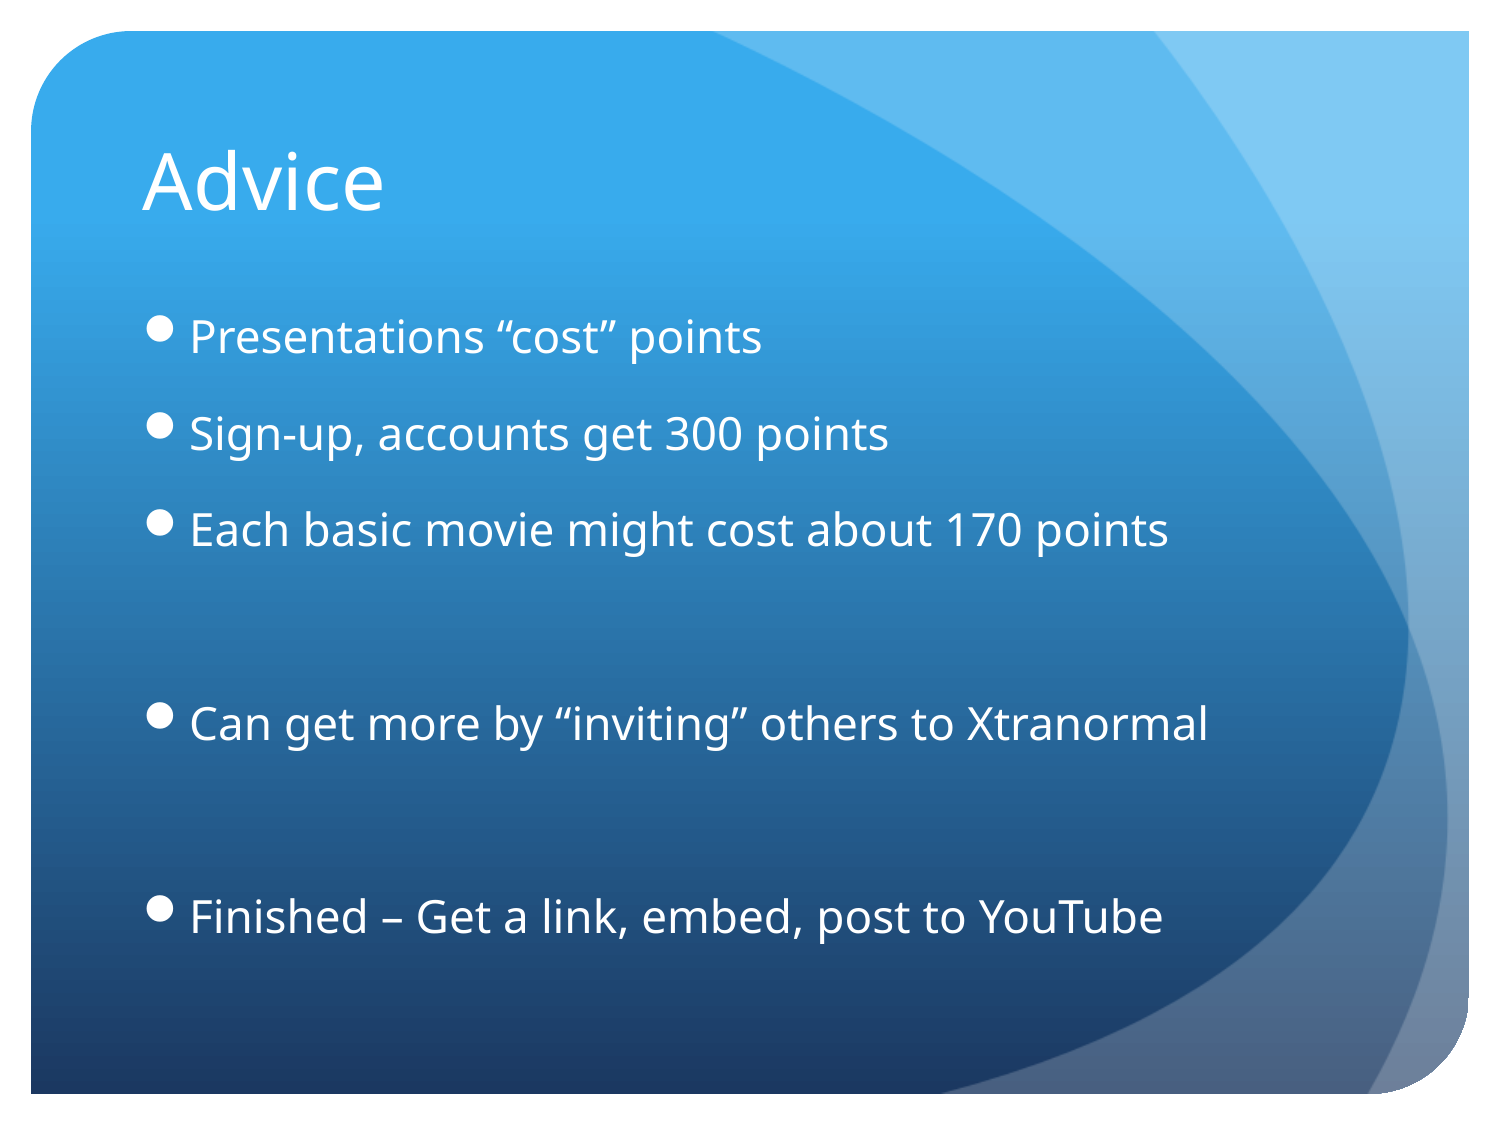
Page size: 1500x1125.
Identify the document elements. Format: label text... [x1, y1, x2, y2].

title Advice [127, 62, 1372, 234]
picture [24, 30, 1473, 1094]
list Presentations “cost” points Sign-up, accounts get 300 points Each basic movie might cost about 170 points Can get more by “inviting” others to Xtranormal Finished – Get a link, embed, post to YouTube [127, 299, 1372, 991]
